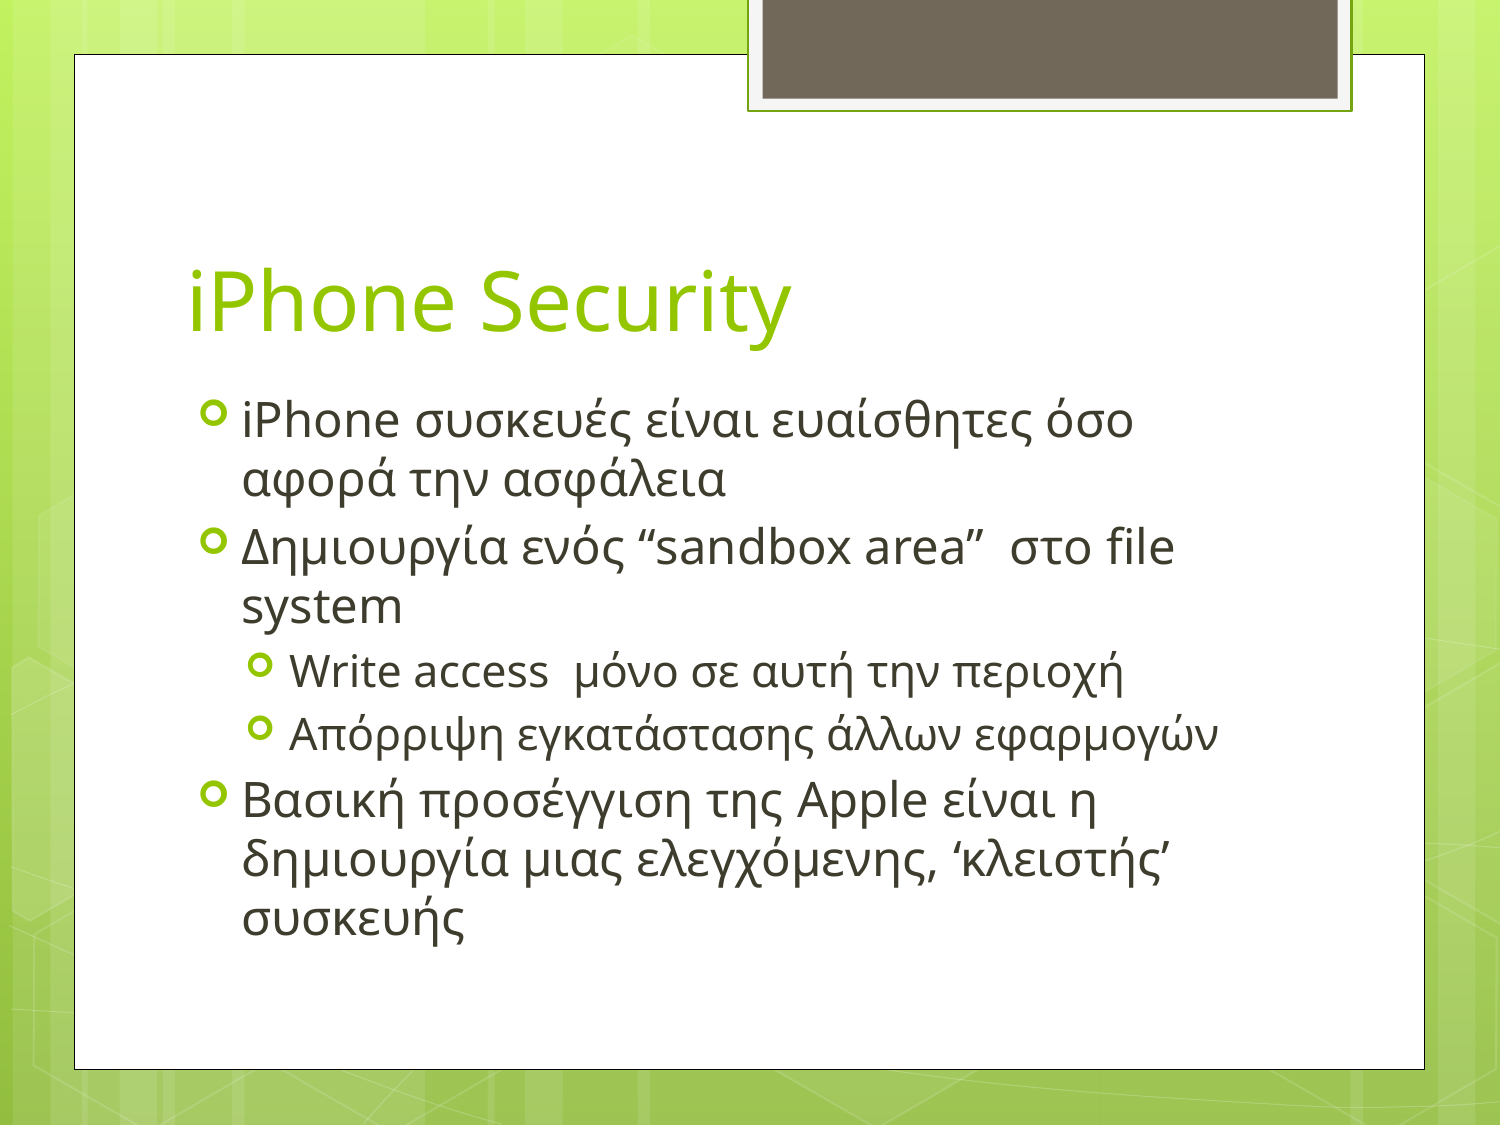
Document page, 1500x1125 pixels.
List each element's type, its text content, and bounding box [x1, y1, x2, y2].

title iPhone Security [171, 168, 1324, 357]
list iPhone συσκευές είναι ευαίσθητες όσο αφορά την ασφάλεια Δημιουργία ενός “sandbox area” στο file system Write access μόνο σε αυτή την περιοχή Απόρριψη εγκατάστασης άλλων εφαρμογών Βασική προσέγγιση της Apple είναι η δημιουργία μιας ελεγχόμενης, ‘κλειστής’ συσκευής [171, 381, 1283, 957]
